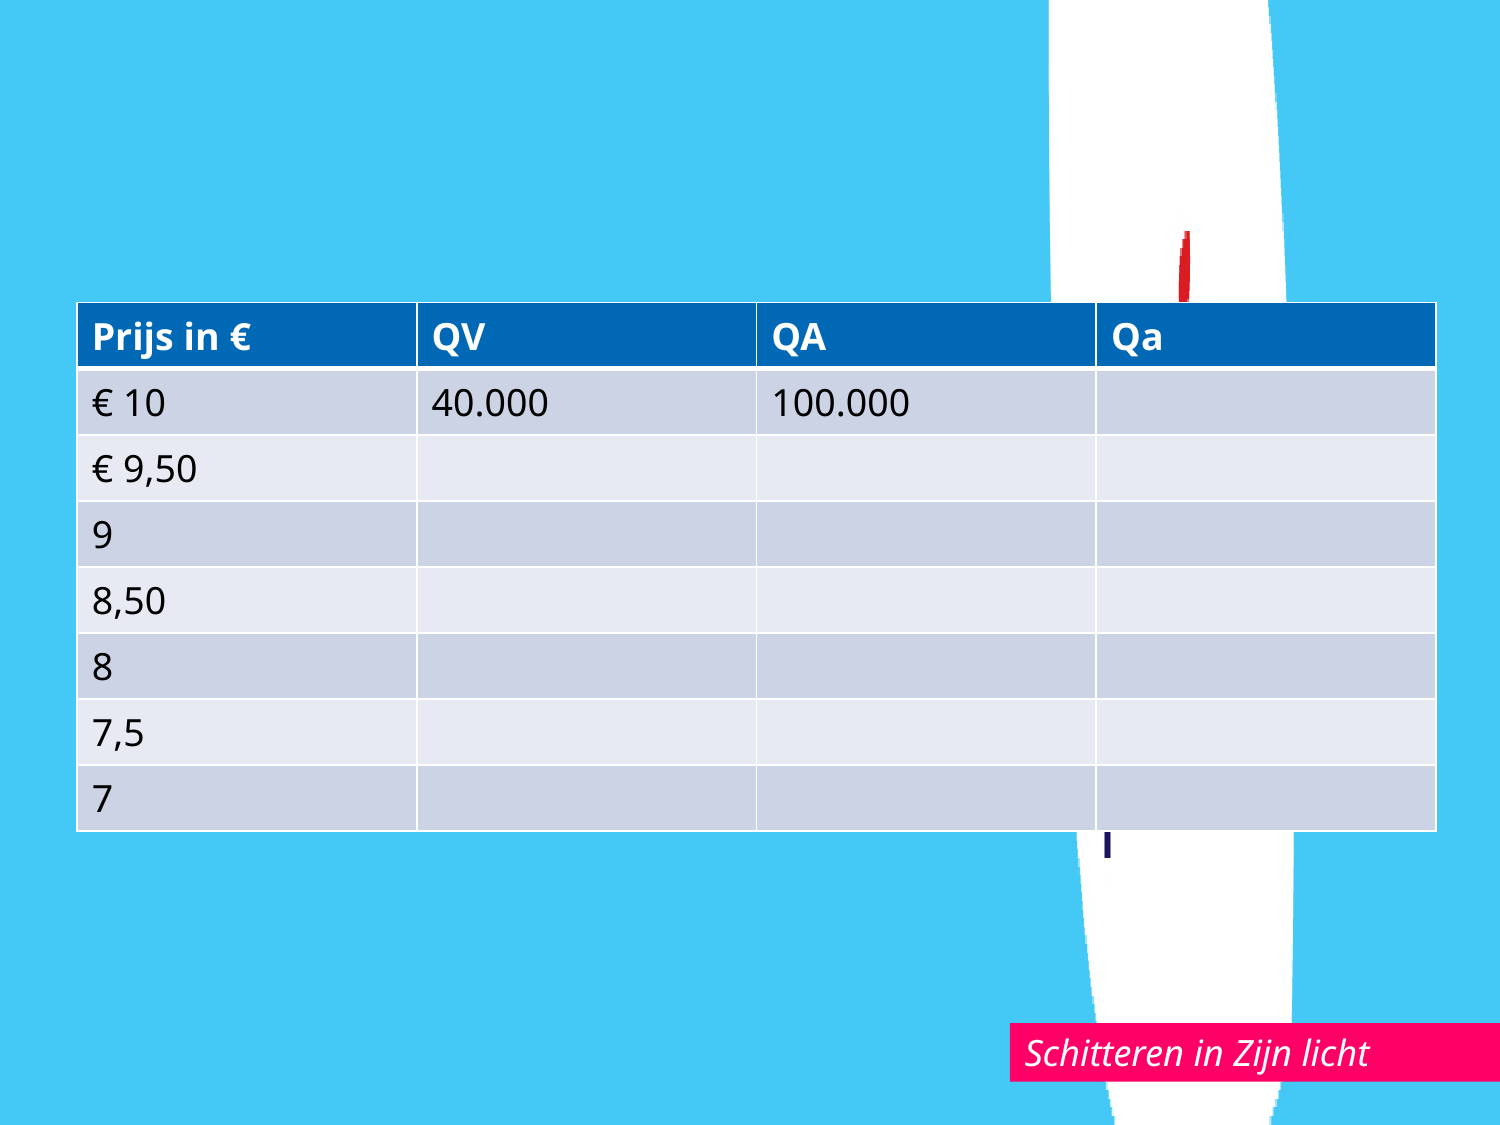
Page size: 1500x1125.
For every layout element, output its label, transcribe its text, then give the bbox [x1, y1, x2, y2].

table_cell [418, 436, 756, 500]
table_cell [418, 568, 756, 632]
table_cell 8,50 [78, 568, 416, 632]
table_cell [757, 568, 1095, 632]
table_cell [1097, 568, 1435, 632]
table_cell [757, 766, 1095, 830]
table_header Qa [1097, 303, 1435, 366]
table_cell 7 [78, 766, 416, 830]
table_cell 100.000 [757, 371, 1095, 434]
table_cell 9 [78, 502, 416, 566]
table_cell [418, 700, 756, 764]
table_cell [418, 766, 756, 830]
table_cell [1097, 502, 1435, 566]
table_cell 40.000 [418, 371, 756, 434]
table_cell [757, 700, 1095, 764]
table_cell 8 [78, 634, 416, 698]
picture [0, 0, 1500, 1125]
table_header QV [418, 303, 756, 366]
table_cell [757, 436, 1095, 500]
table_cell [757, 502, 1095, 566]
table_cell € 9,50 [78, 436, 416, 500]
table_cell € 10 [78, 371, 416, 434]
table_cell [1097, 371, 1435, 434]
table_cell [418, 634, 756, 698]
table_cell [757, 634, 1095, 698]
table_cell 7,5 [78, 700, 416, 764]
table_cell [1097, 436, 1435, 500]
table_header QA [757, 303, 1095, 366]
table_header Prijs in € [78, 303, 416, 366]
table_cell [1097, 634, 1435, 698]
table_cell [1097, 700, 1435, 764]
table_cell [1097, 766, 1435, 830]
table_cell [418, 502, 756, 566]
